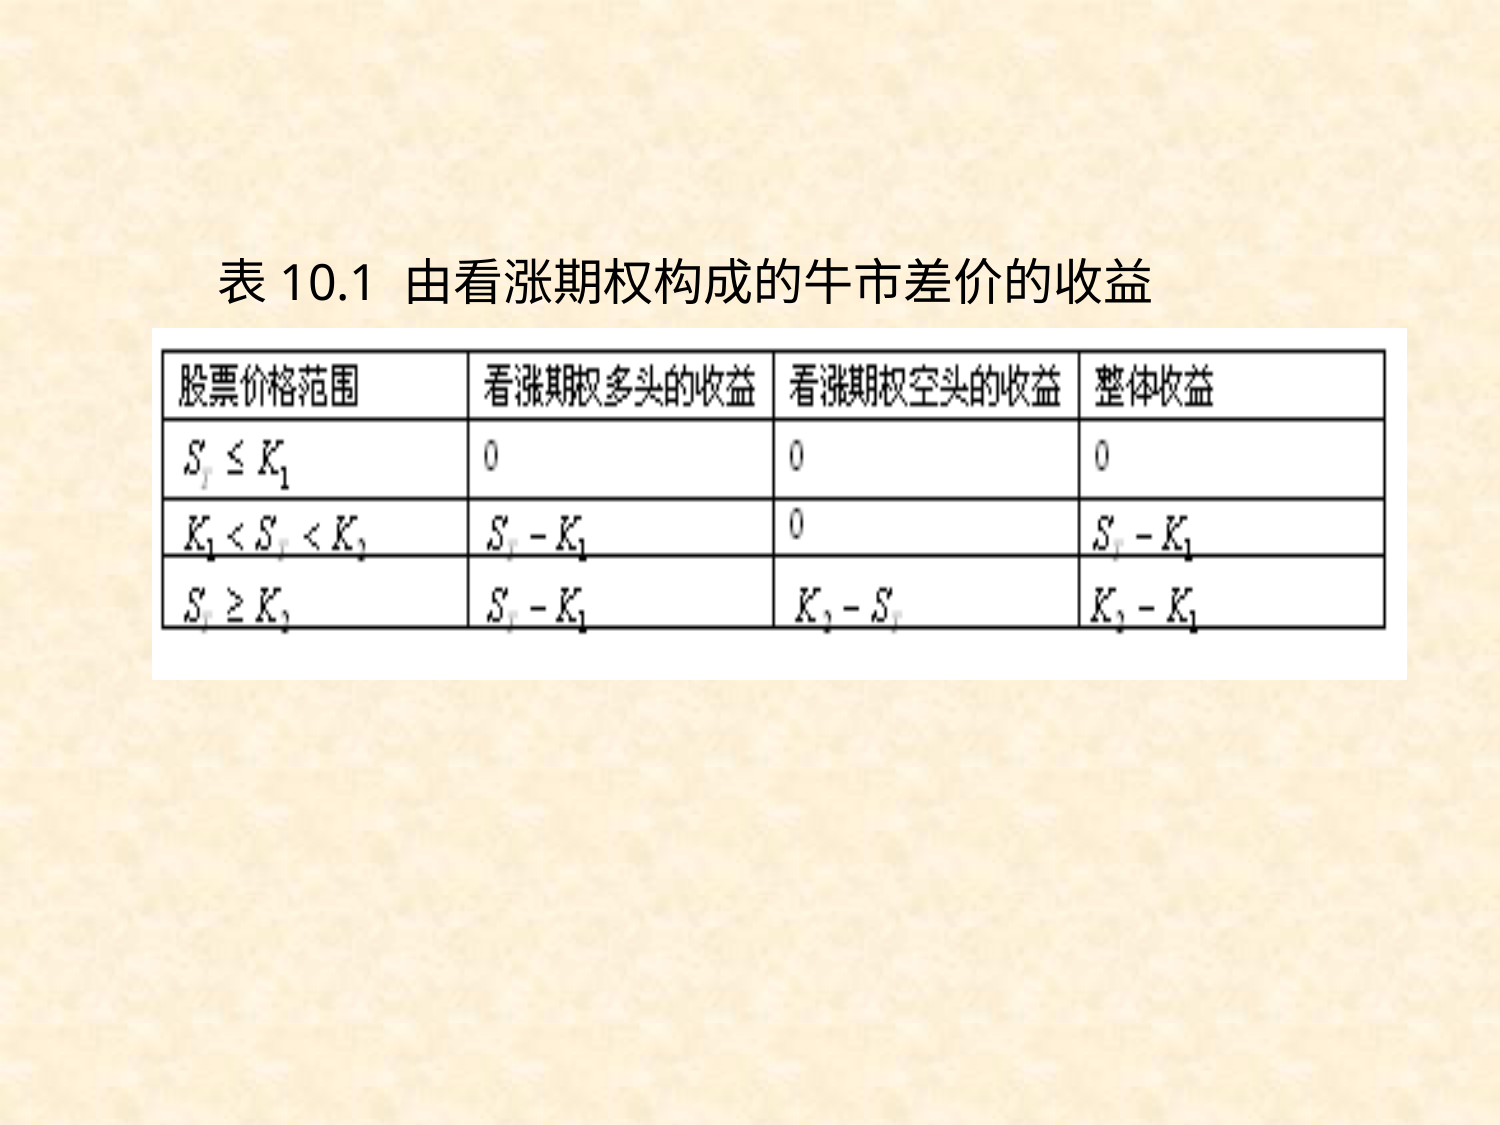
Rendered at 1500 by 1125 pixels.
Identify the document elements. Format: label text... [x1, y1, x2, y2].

picture [0, 0, 1500, 1125]
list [152, 327, 1407, 680]
title 表10.1 由看涨期权构成的牛市差价的收益 [164, 234, 1207, 326]
